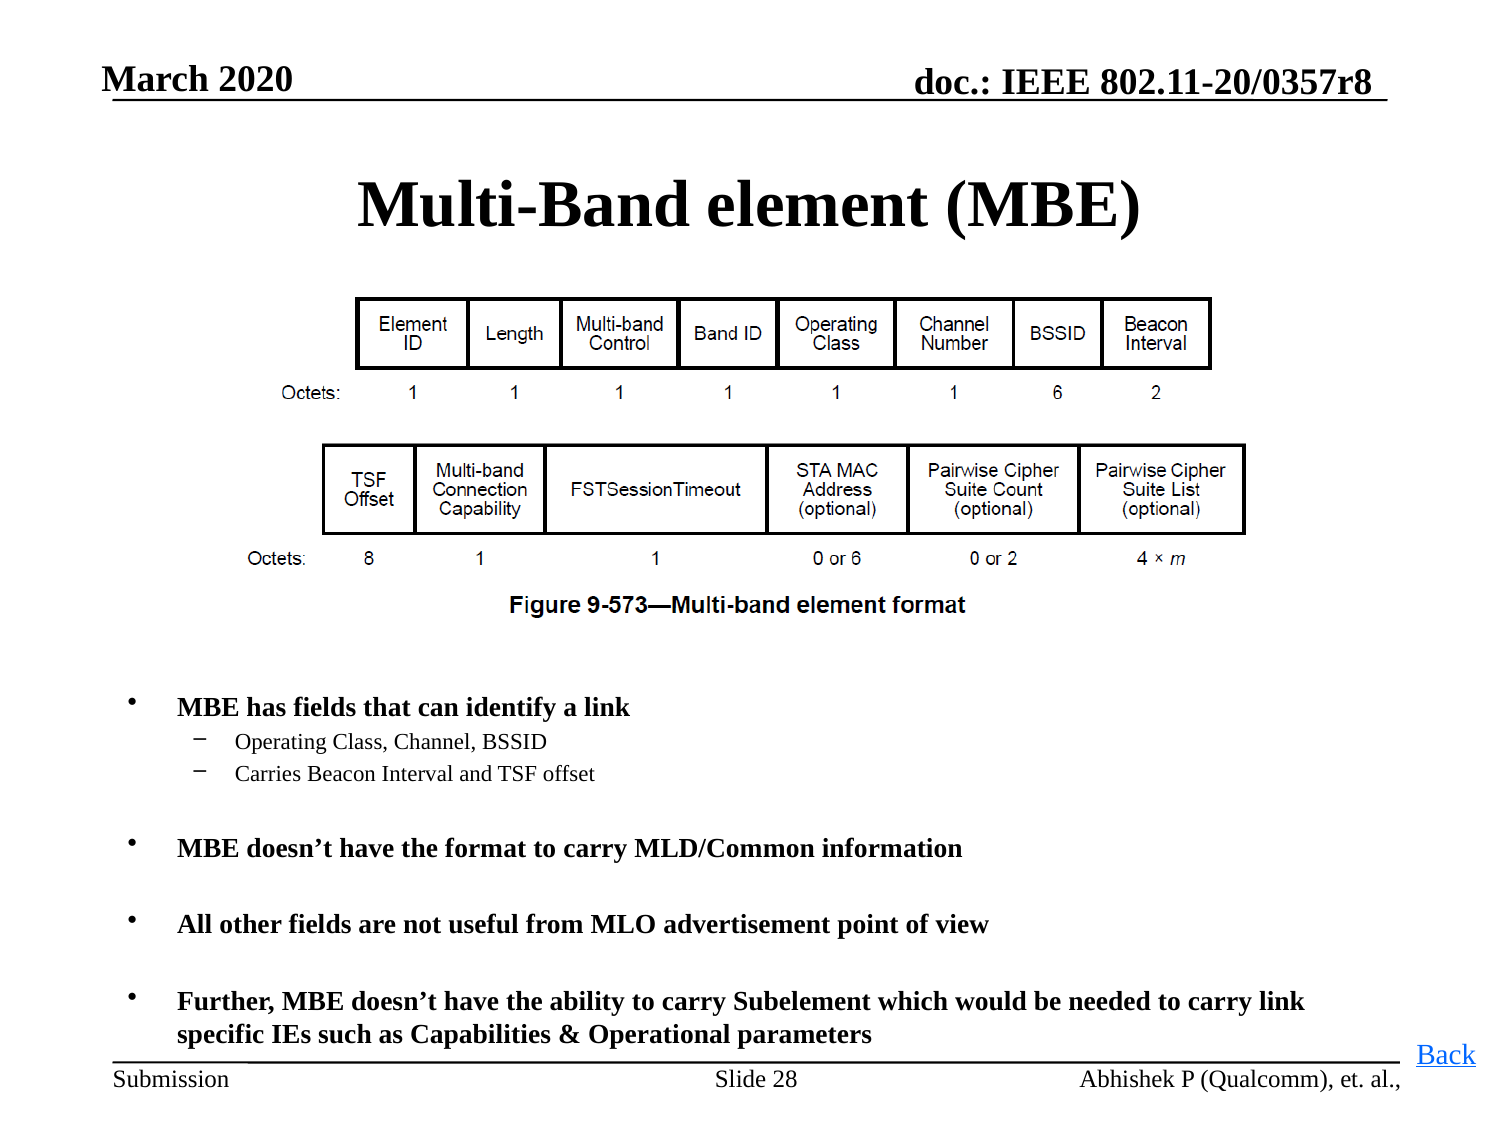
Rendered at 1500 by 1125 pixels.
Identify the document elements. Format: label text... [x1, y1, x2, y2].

title Multi-Band element (MBE) [112, 112, 1388, 288]
list MBE has fields that can identify a link Operating Class, Channel, BSSID Carries Beacon Interval and TSF offset MBE doesn’t have the format to carry MLD/Common information All other fields are not useful from MLO advertisement point of view Further, MBE doesn’t have the ability to carry Subelement which would be needed to carry link specific IEs such as Capabilities & Operational parameters [112, 680, 1402, 1063]
text_box Back [1401, 1027, 1500, 1078]
picture [242, 287, 1258, 622]
footer Abhishek P (Qualcomm), et. al., [949, 1061, 1402, 1093]
slide_number Slide 28 [712, 1061, 801, 1093]
